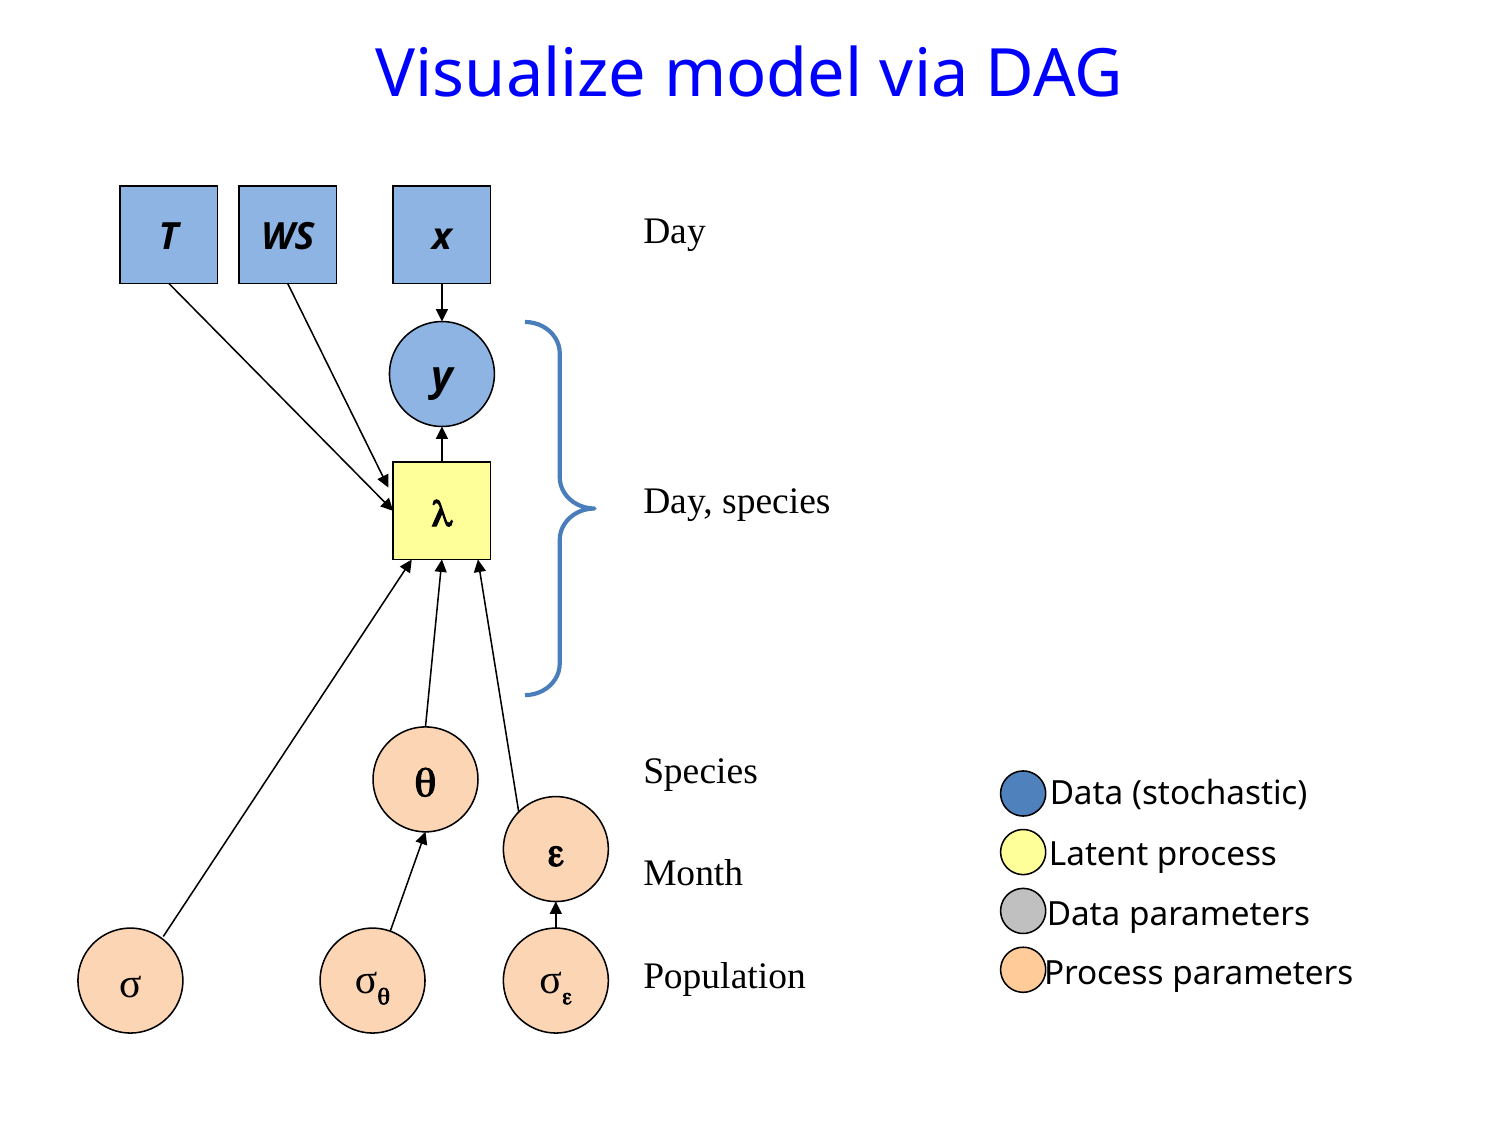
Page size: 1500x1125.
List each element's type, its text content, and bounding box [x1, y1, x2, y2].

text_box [418, 831, 426, 934]
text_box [477, 559, 520, 813]
text_box T [120, 186, 218, 284]
text_box x [393, 186, 491, 284]
text_box  [503, 796, 609, 902]
text_box σ [503, 928, 609, 1034]
text_box Day Day, species Species Month Population [628, 198, 929, 1004]
text_box  [418, 727, 472, 832]
text_box y [398, 321, 495, 427]
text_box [168, 283, 394, 512]
text_box WS [238, 186, 337, 281]
text_box σ [77, 928, 183, 1034]
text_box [425, 559, 443, 728]
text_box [163, 559, 412, 937]
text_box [1000, 763, 1357, 1000]
title Visualize model via DAG [75, 1, 1425, 138]
text_box  [393, 462, 491, 560]
text_box [524, 321, 596, 696]
text_box σ [320, 945, 426, 1034]
